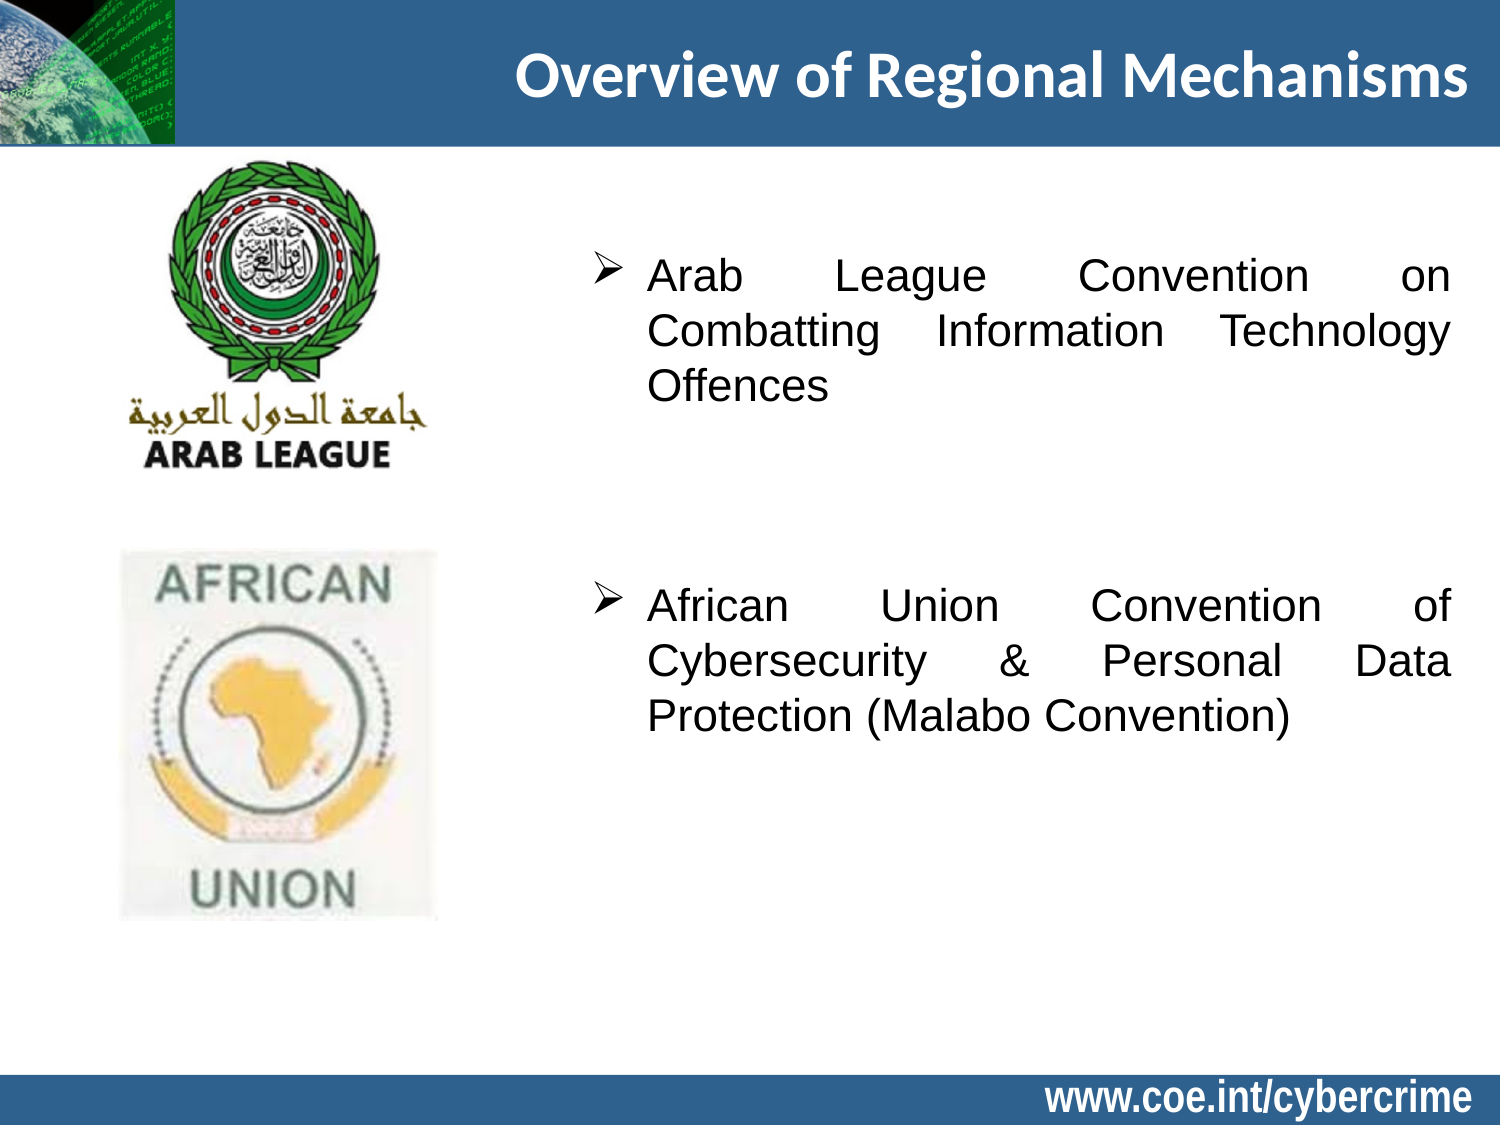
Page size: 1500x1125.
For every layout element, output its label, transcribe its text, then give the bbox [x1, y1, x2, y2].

picture [0, 0, 175, 144]
picture [32, 154, 506, 481]
text_box Arab League Convention on Combatting Information Technology Offences African Union Convention of Cybersecurity & Personal Data Protection (Malabo Convention) [575, 238, 1467, 914]
text_box [0, 1073, 1030, 1125]
text_box Overview of Regional Mechanisms [177, 0, 1500, 149]
text_box www.coe.int/cybercrime [1030, 1059, 1500, 1125]
picture [118, 547, 438, 921]
